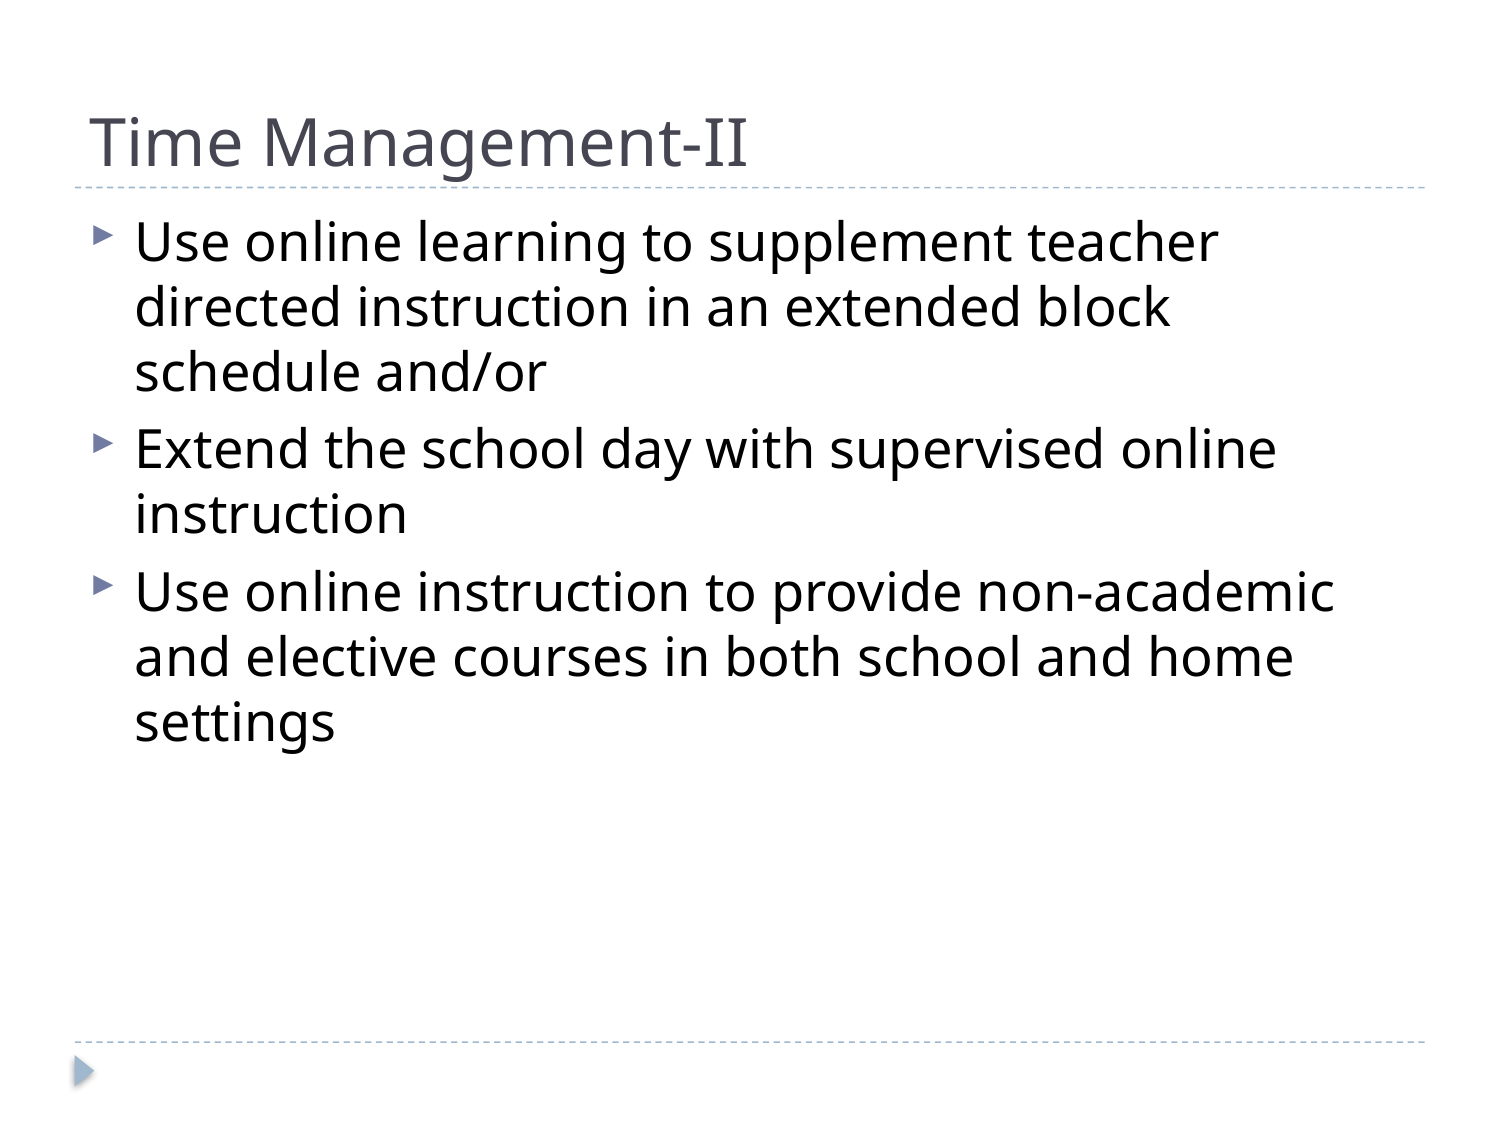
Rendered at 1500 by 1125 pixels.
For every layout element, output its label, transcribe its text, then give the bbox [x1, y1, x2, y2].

list Use online learning to supplement teacher directed instruction in an extended block schedule and/or Extend the school day with supervised online instruction Use online instruction to provide non-academic and elective courses in both school and home settings [75, 200, 1425, 1006]
title Time Management-II [75, 24, 1425, 188]
